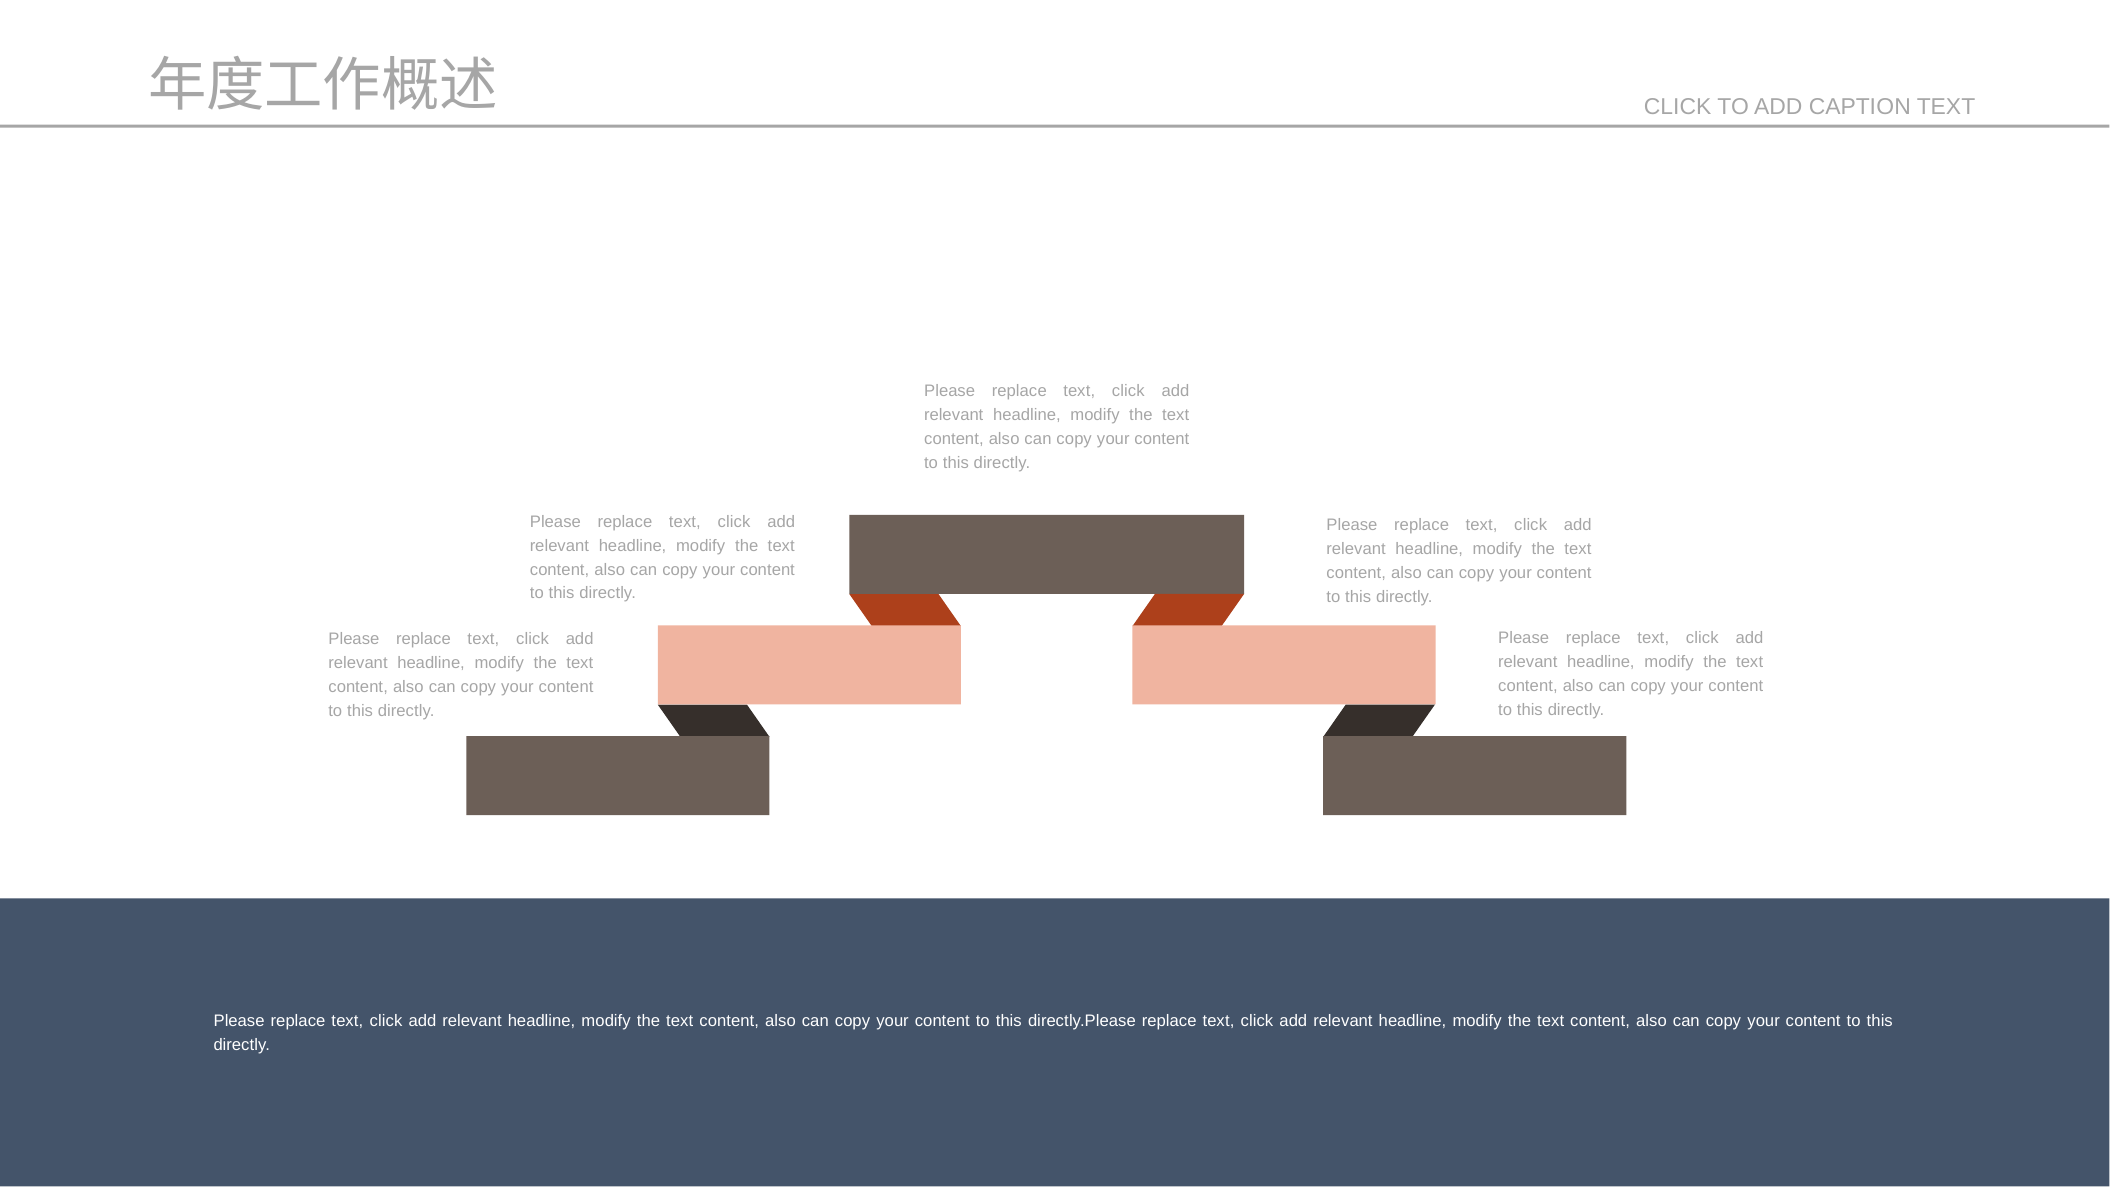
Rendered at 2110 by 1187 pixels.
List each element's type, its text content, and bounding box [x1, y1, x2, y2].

text_box Please replace text, click add relevant headline, modify the text content, also can copy your content to this directly.Please replace text, click add relevant headline, modify the text content, also can copy your content to this directly. [197, 998, 1912, 1087]
text_box Please replace text, click add relevant headline, modify the text content, also can copy your content to this directly. [513, 513, 812, 596]
text_box CLICK TO ADD CAPTION TEXT [1596, 91, 1976, 119]
text_box [655, 703, 772, 738]
text_box [0, 124, 2110, 129]
text_box [657, 624, 962, 706]
text_box [0, 897, 2110, 1187]
text_box [848, 595, 961, 624]
text_box Please replace text, click add relevant headline, modify the text content, also can copy your content to this directly. [908, 382, 1206, 465]
text_box [1132, 592, 1247, 624]
text_box 年度工作概述 [148, 47, 528, 118]
text_box [1323, 703, 1437, 735]
text_box [1131, 624, 1437, 706]
text_box [1322, 735, 1627, 816]
text_box [465, 735, 770, 816]
text_box Please replace text, click add relevant headline, modify the text content, also can copy your content to this directly. [1310, 516, 1608, 599]
text_box Please replace text, click add relevant headline, modify the text content, also can copy your content to this directly. [312, 630, 610, 713]
text_box Please replace text, click add relevant headline, modify the text content, also can copy your content to this directly. [1482, 629, 1780, 712]
text_box [848, 514, 1245, 595]
